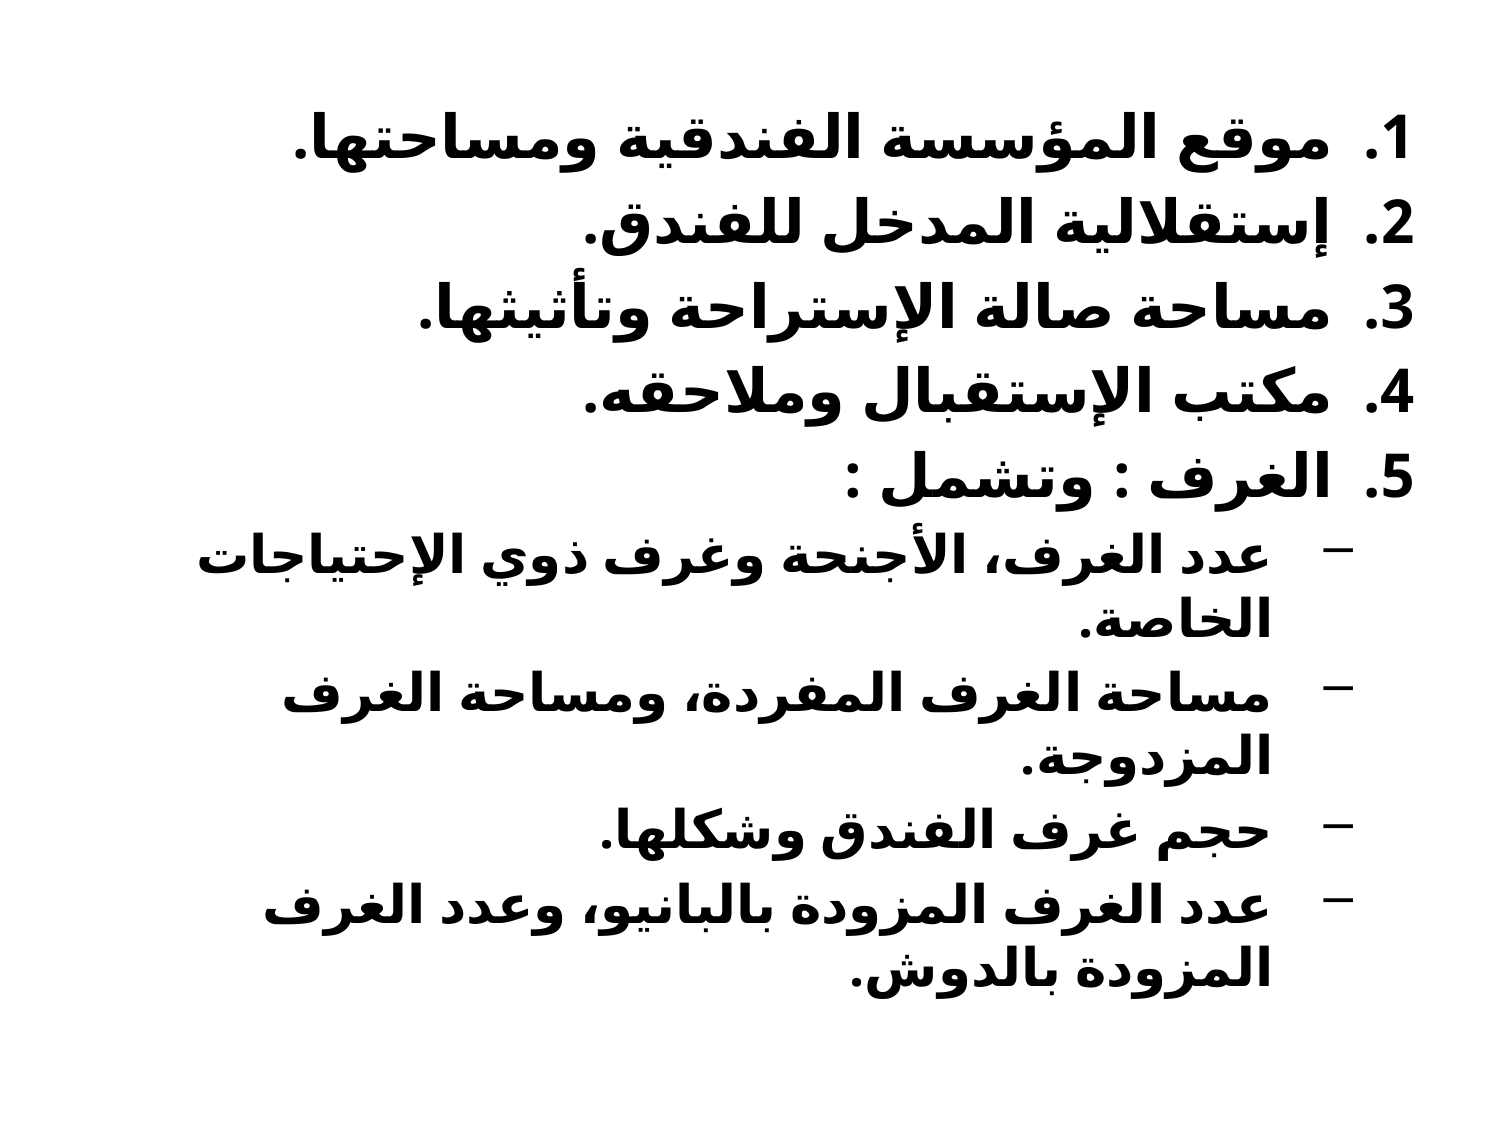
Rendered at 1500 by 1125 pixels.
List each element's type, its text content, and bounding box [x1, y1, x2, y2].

list موقع المؤسسة الفندقية ومساحتها. إستقلالية المدخل للفندق. مساحة صالة الإستراحة وتأثيثها. مكتب الإستقبال وملاحقه. الغرف : وتشمل : عدد الغرف، الأجنحة وغرف ذوي الإحتياجات الخاصة. مساحة الغرف المفردة، ومساحة الغرف المزدوجة. حجم غرف الفندق وشكلها. عدد الغرف المزودة بالبانيو، وعدد الغرف المزودة بالدوش. [75, 90, 1425, 1005]
